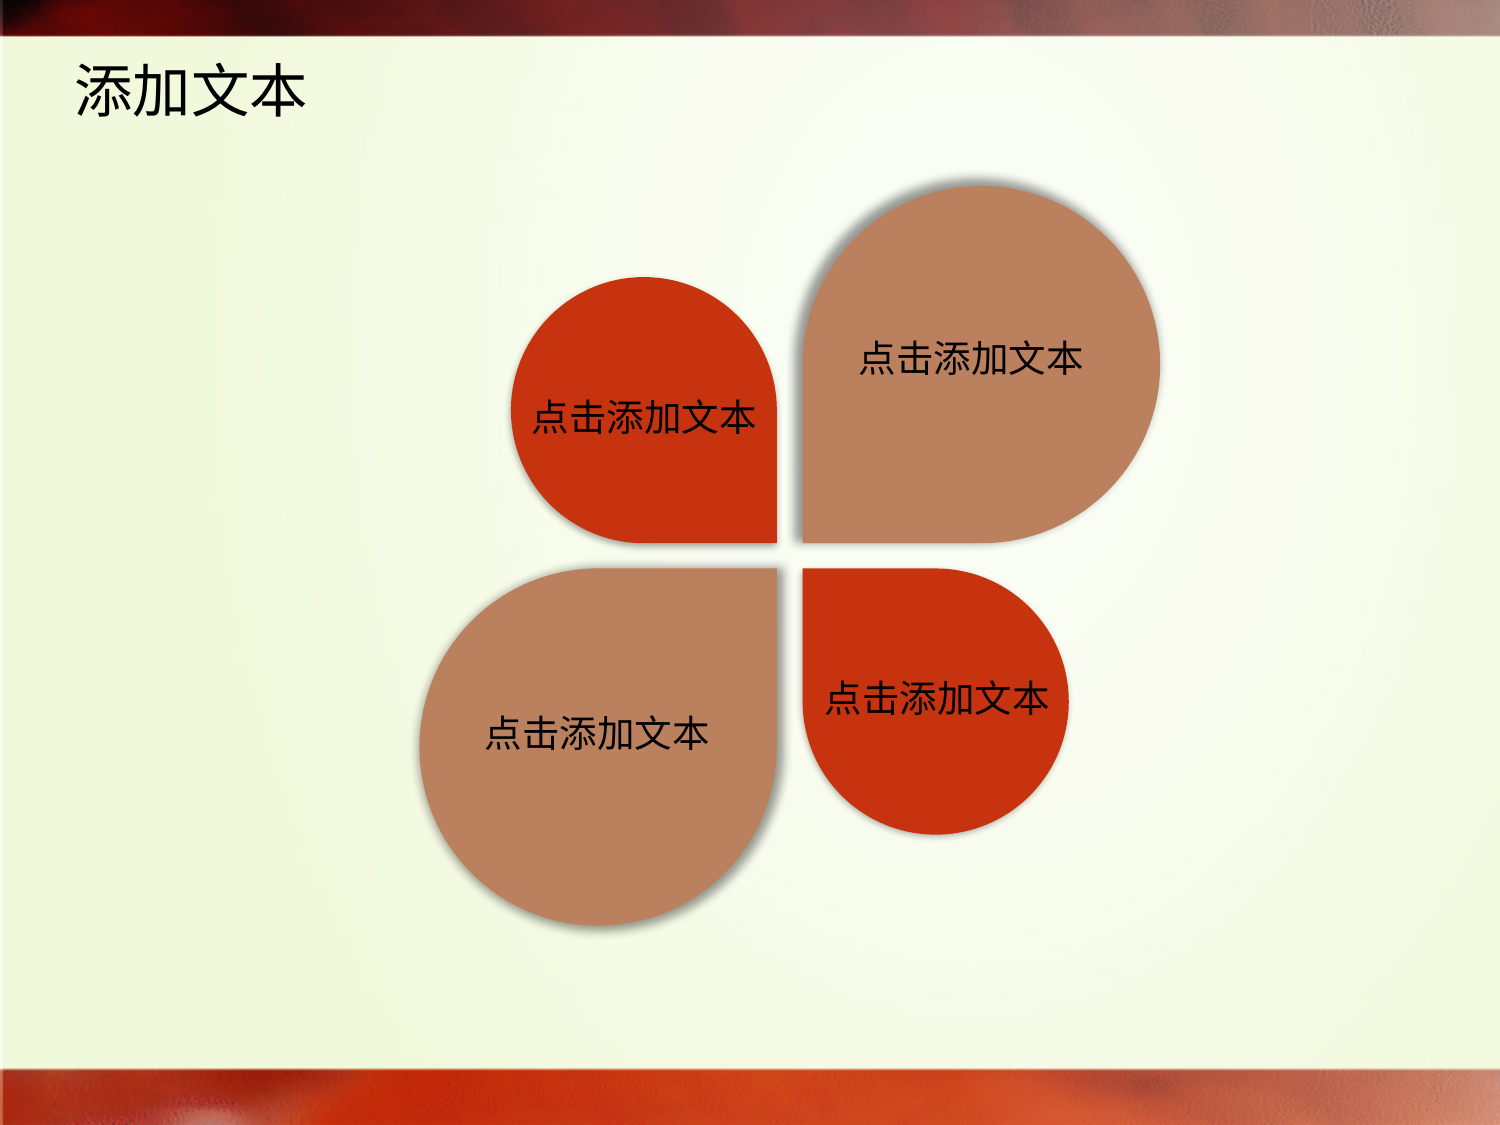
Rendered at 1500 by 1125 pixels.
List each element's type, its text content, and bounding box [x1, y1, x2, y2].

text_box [419, 185, 1161, 926]
picture [0, 0, 1500, 1125]
text_box 添加文本 [60, 46, 323, 132]
